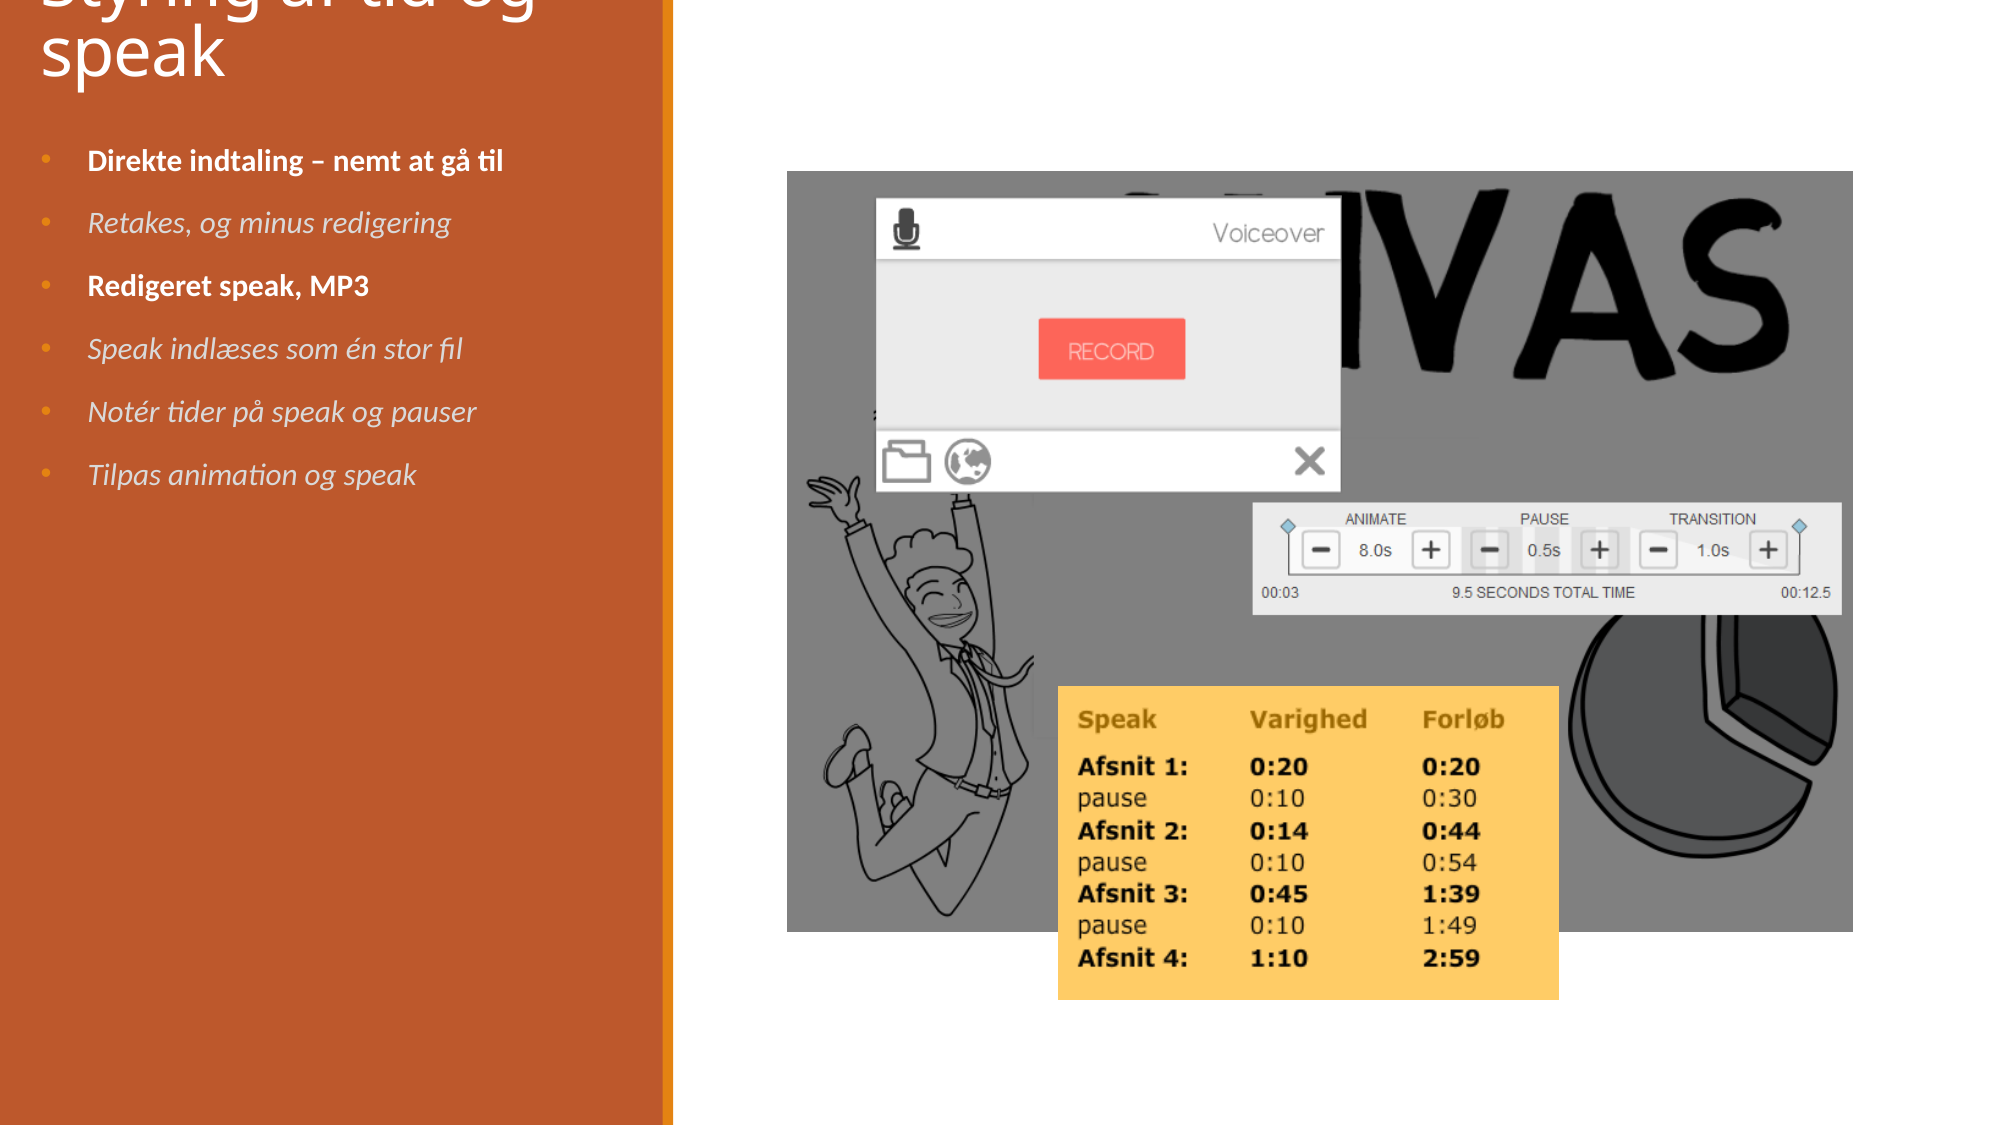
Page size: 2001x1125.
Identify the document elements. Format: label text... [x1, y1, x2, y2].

title Styring af tid og speak [25, 0, 671, 99]
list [786, 170, 1854, 932]
list Direkte indtaling – nemt at gå til Retakes, og minus redigering Redigeret speak, MP3 Speak indlæses som én stor fil Notér tider på speak og pauser Tilpas animation og speak [25, 136, 642, 827]
picture [1058, 686, 1560, 1000]
